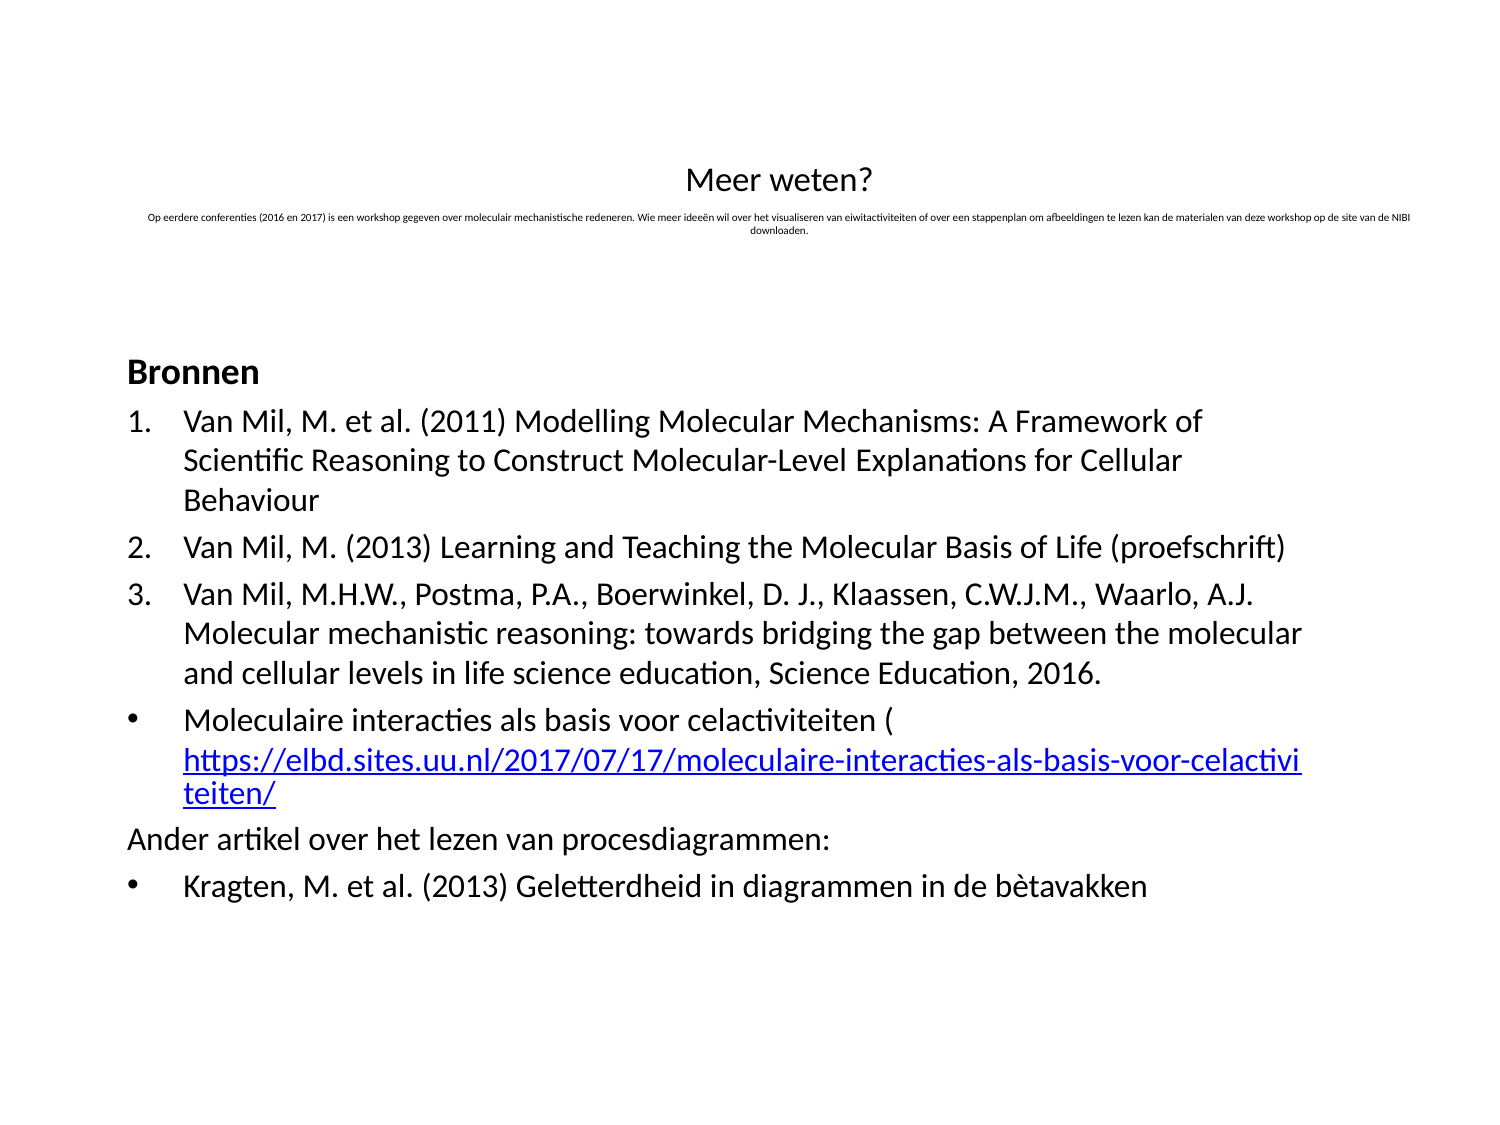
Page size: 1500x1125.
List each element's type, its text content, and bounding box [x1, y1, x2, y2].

list Bronnen Van Mil, M. et al. (2011) Modelling Molecular Mechanisms: A Framework of Scientific Reasoning to Construct Molecular-Level Explanations for Cellular Behaviour Van Mil, M. (2013) Learning and Teaching the Molecular Basis of Life (proefschrift) Van Mil, M.H.W., Postma, P.A., Boerwinkel, D. J., Klaassen, C.W.J.M., Waarlo, A.J. Molecular mechanistic reasoning: towards bridging the gap between the molecular and cellular levels in life science education, Science Education, 2016. Moleculaire interacties als basis voor celactiviteiten (https://elbd.sites.uu.nl/2017/07/17/moleculaire-interacties-als-basis-voor-celactiviteiten/ Ander artikel over het lezen van procesdiagrammen: Kragten, M. et al. (2013) Geletterdheid in diagrammen in de bètavakken [112, 339, 1325, 953]
title Meer weten? Op eerdere conferenties (2016 en 2017) is een workshop gegeven over moleculair mechanistische redeneren. Wie meer ideeën wil over het visualiseren van eiwitactiviteiten of over een stappenplan om afbeeldingen te lezen kan de materialen van deze workshop op de site van de NIBI downloaden. [112, 149, 1447, 287]
